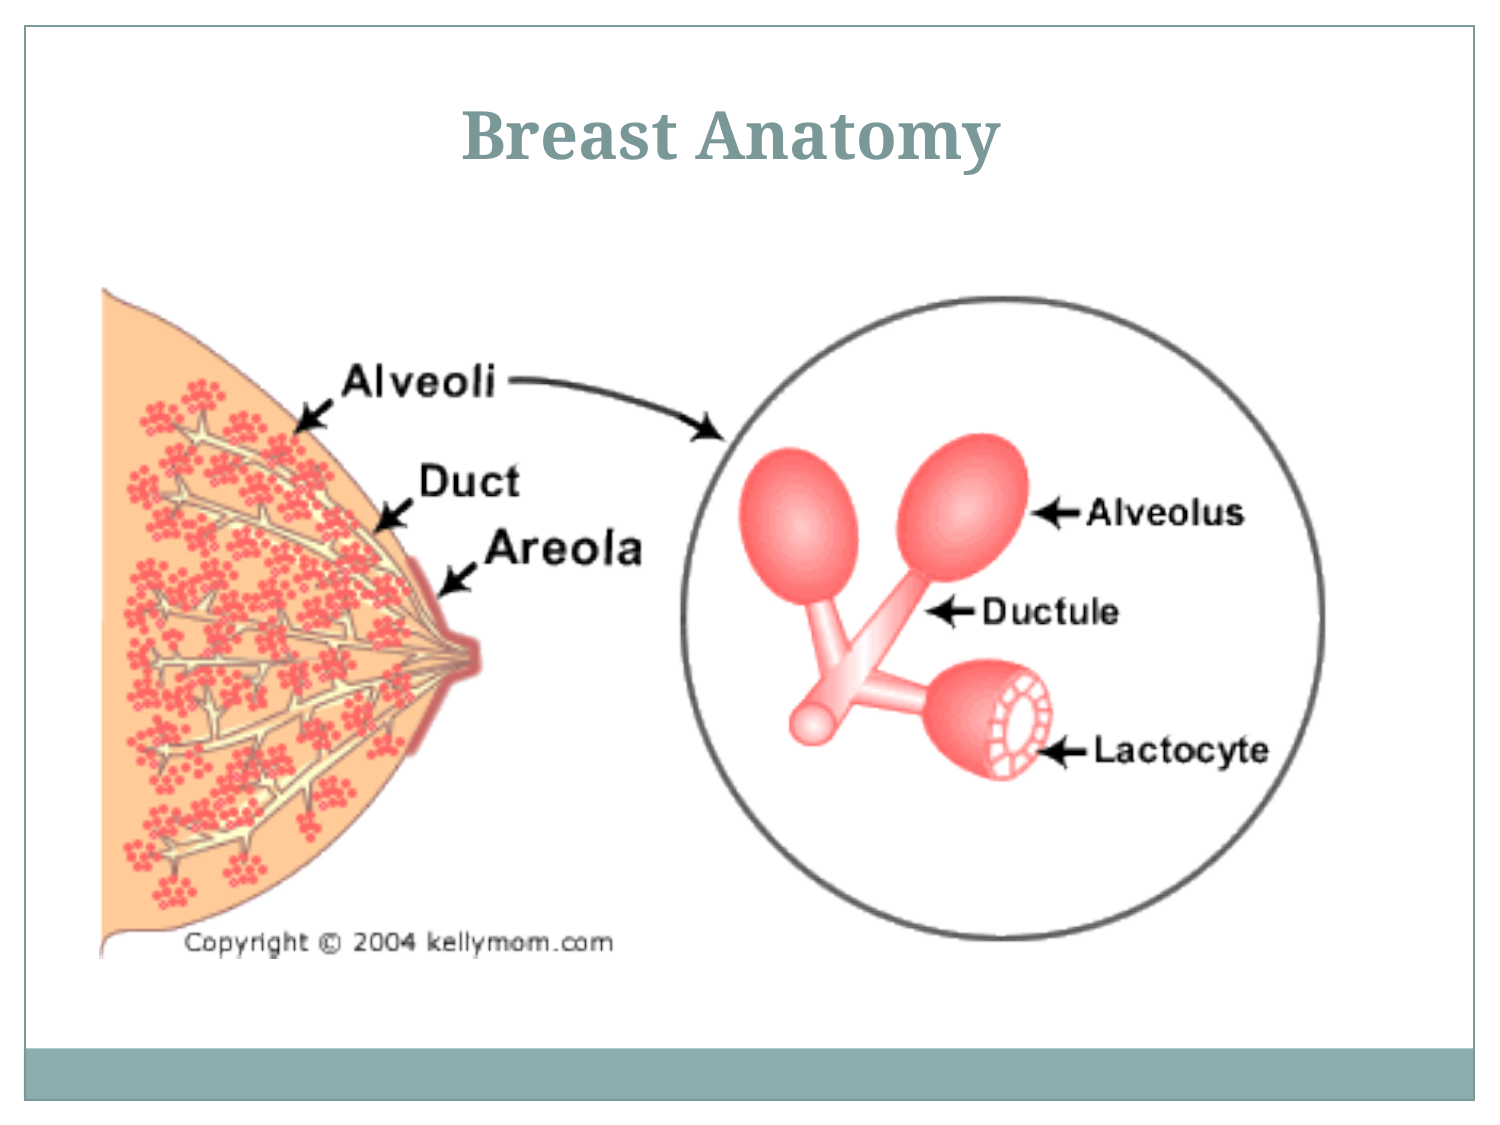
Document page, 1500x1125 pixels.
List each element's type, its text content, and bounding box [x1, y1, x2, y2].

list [99, 287, 1379, 959]
title Breast Anatomy [50, 62, 1413, 180]
